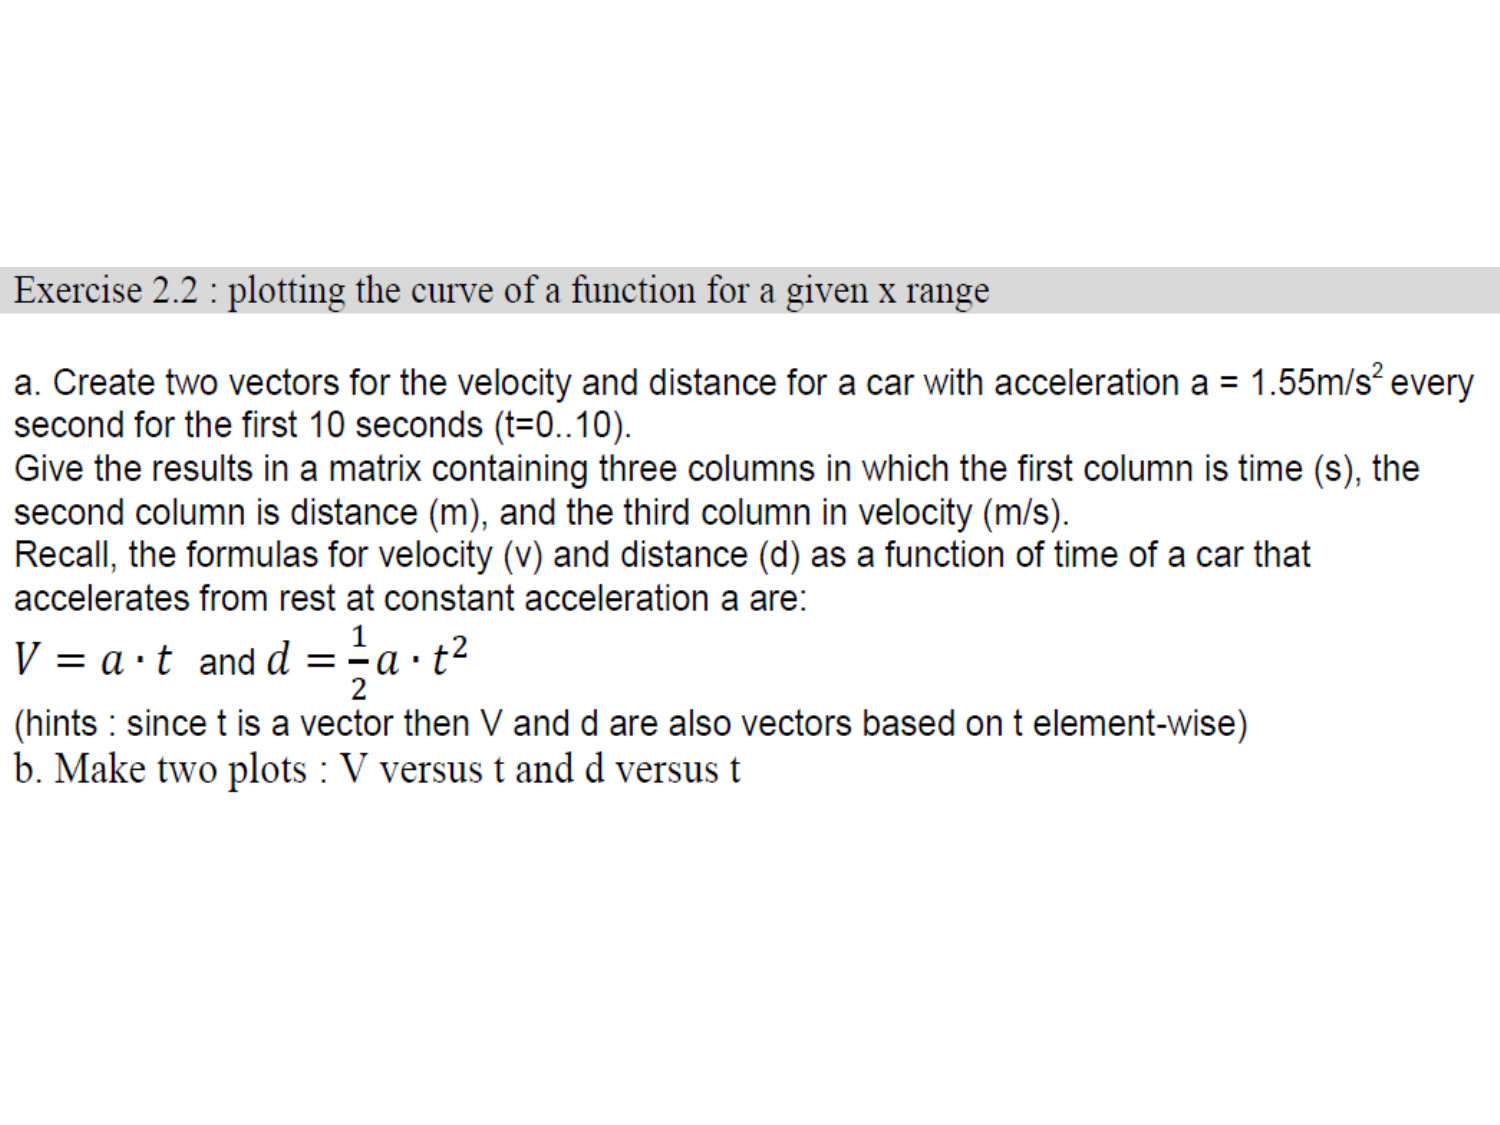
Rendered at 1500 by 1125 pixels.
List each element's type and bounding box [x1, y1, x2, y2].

picture [0, 266, 1500, 823]
